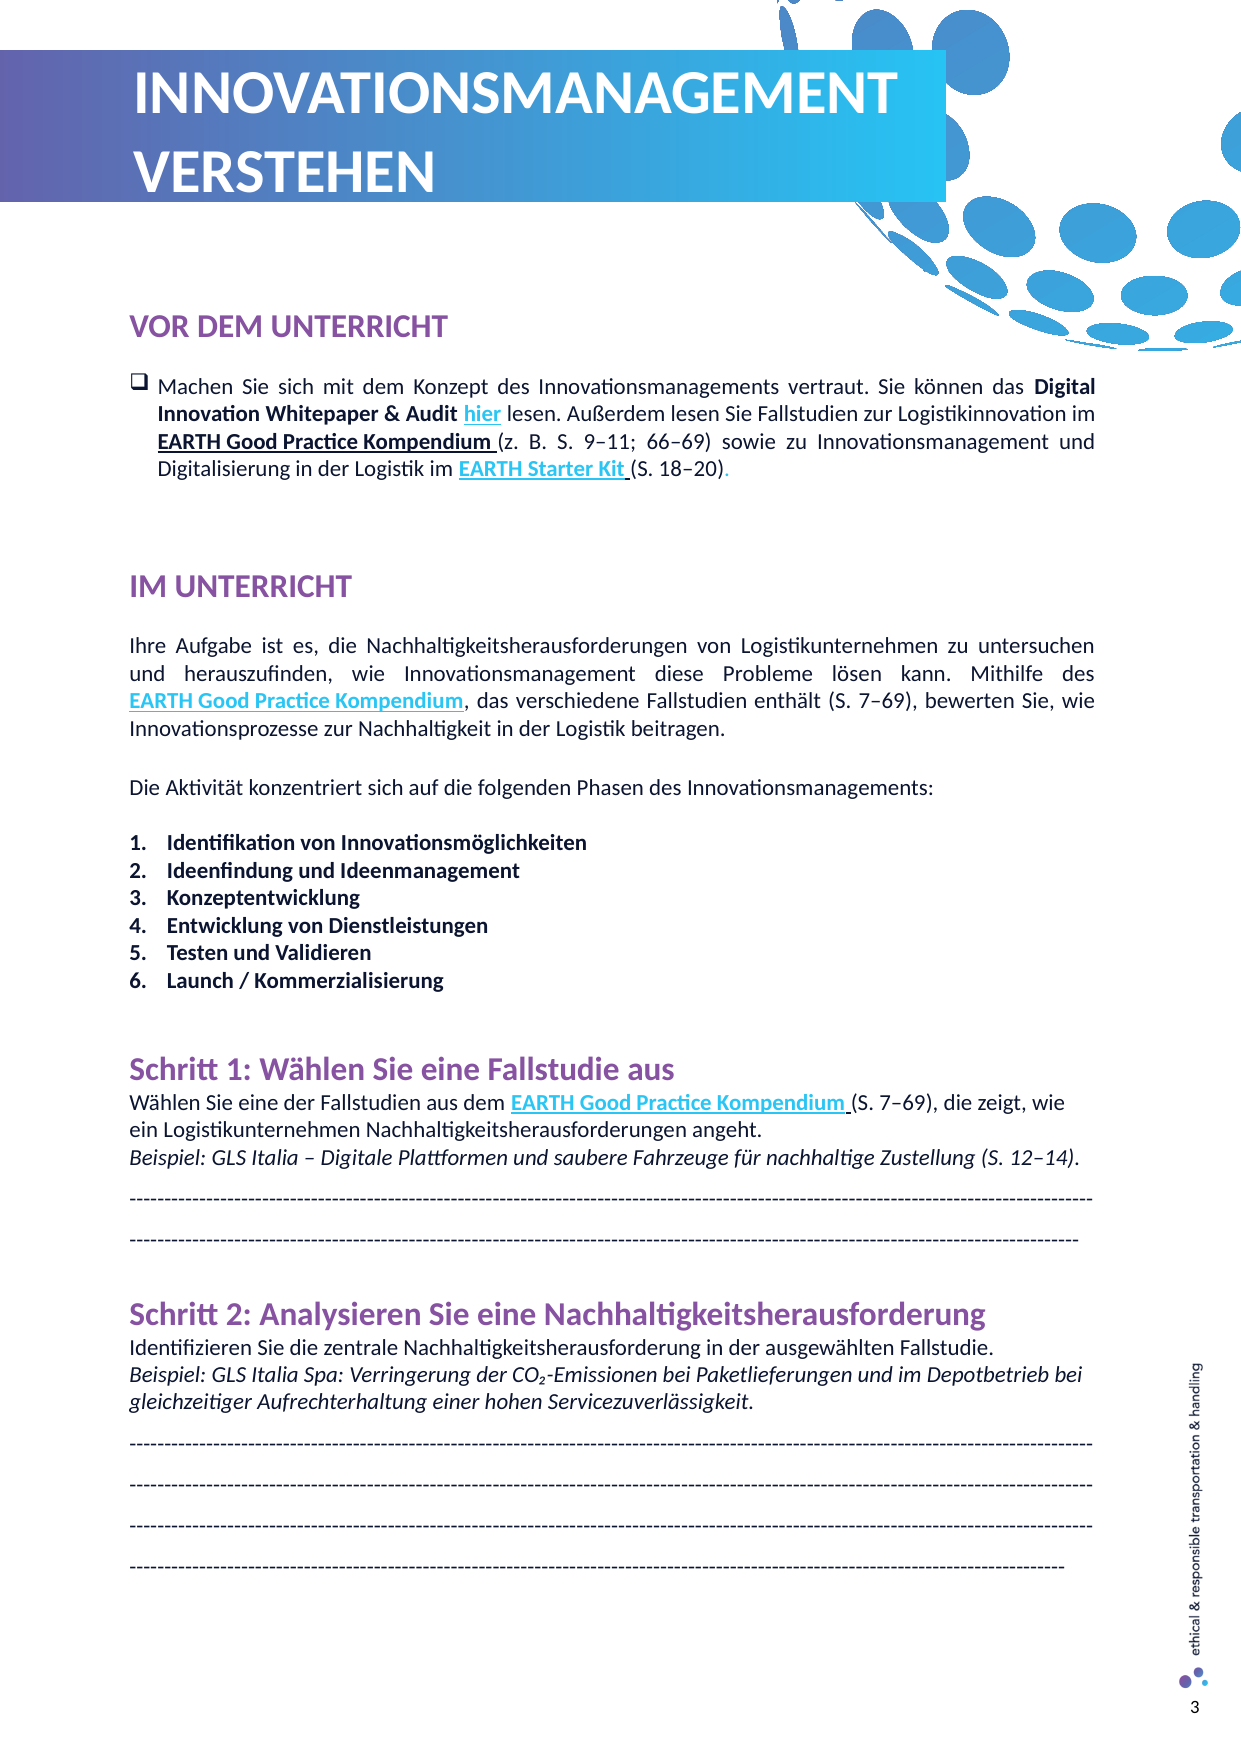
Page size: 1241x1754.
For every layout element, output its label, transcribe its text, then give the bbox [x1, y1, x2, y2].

list VOR DEM UNTERRICHT Machen Sie sich mit dem Konzept des Innovationsmanagements vertraut. Sie können das Digital Innovation Whitepaper & Audit hier lesen. Außerdem lesen Sie Fallstudien zur Logistikinnovation im EARTH Good Practice Kompendium (z. B. S. 9–11; 66–69) sowie zu Innovationsmanagement und Digitalisierung in der Logistik im EARTH Starter Kit (S. 18–20). IM UNTERRICHT Ihre Aufgabe ist es, die Nachhaltigkeitsherausforderungen von Logistikunternehmen zu untersuchen und herauszufinden, wie Innovationsmanagement diese Probleme lösen kann. Mithilfe des EARTH Good Practice Kompendium, das verschiedene Fallstudien enthält (S. 7–69), bewerten Sie, wie Innovationsprozesse zur Nachhaltigkeit in der Logistik beitragen. [114, 296, 1112, 718]
text_box [963, 196, 1036, 257]
text_box Die Aktivität konzentriert sich auf die folgenden Phasen des Innovationsmanagements: Identifikation von Innovationsmöglichkeiten Ideenfindung und Ideenmanagement Konzeptentwicklung Entwicklung von Dienstleistungen Testen und Validieren Launch / Kommerzialisierung Schritt 1: Wählen Sie eine Fallstudie aus Wählen Sie eine der Fallstudien aus dem EARTH Good Practice Kompendium (S. 7–69), die zeigt, wie ein Logistikunternehmen Nachhaltigkeitsherausforderungen angeht. Beispiel: GLS Italia – Digitale Plattformen und saubere Fahrzeuge für nachhaltige Zustellung (S. 12–14). ---------------------------------------------------------------------------------------------------------------------------------------------------------------------------------------------------------------------------------------------------------------------------------- Schritt 2: Analysieren Sie eine Nachhaltigkeitsherausforderung Identifizieren Sie die zentrale Nachhaltigkeitsherausforderung in der ausgewählten Fallstudie. Beispiel: GLS Italia Spa: Verringerung der CO₂-Emissionen bei Paketlieferungen und im Depotbetrieb bei gleichzeitiger Aufrechterhaltung einer hohen Servicezuverlässigkeit. -------------------------------------------------------------------------------------------------------------------------------------------------------------------------------------------------------------------------------------------------------------------------------------------------------------------------------------------------------------------------------------------------------------------------------------------------------------------------------------------------------------------------------------------------------------------- [114, 765, 1112, 1747]
text_box [1026, 270, 1094, 312]
text_box [1065, 339, 1117, 349]
text_box [788, 0, 800, 4]
text_box [1213, 340, 1241, 348]
text_box [1121, 276, 1188, 316]
text_box [1009, 310, 1069, 336]
text_box [932, 10, 1010, 95]
slide_number 3 [1153, 1676, 1215, 1736]
text_box [1220, 270, 1241, 306]
picture [1179, 1357, 1217, 1680]
text_box [1167, 200, 1240, 258]
text_box [1221, 112, 1241, 172]
text_box [852, 9, 913, 50]
text_box [855, 202, 939, 276]
text_box [946, 114, 970, 181]
text_box [888, 202, 949, 243]
text_box [1174, 321, 1233, 343]
text_box [945, 285, 999, 316]
text_box [1086, 323, 1149, 345]
text_box [779, 6, 799, 50]
text_box [1059, 203, 1137, 263]
list INNOVATIONSMANAGEMENT VERSTEHEN [0, 50, 946, 202]
text_box [946, 256, 1008, 299]
